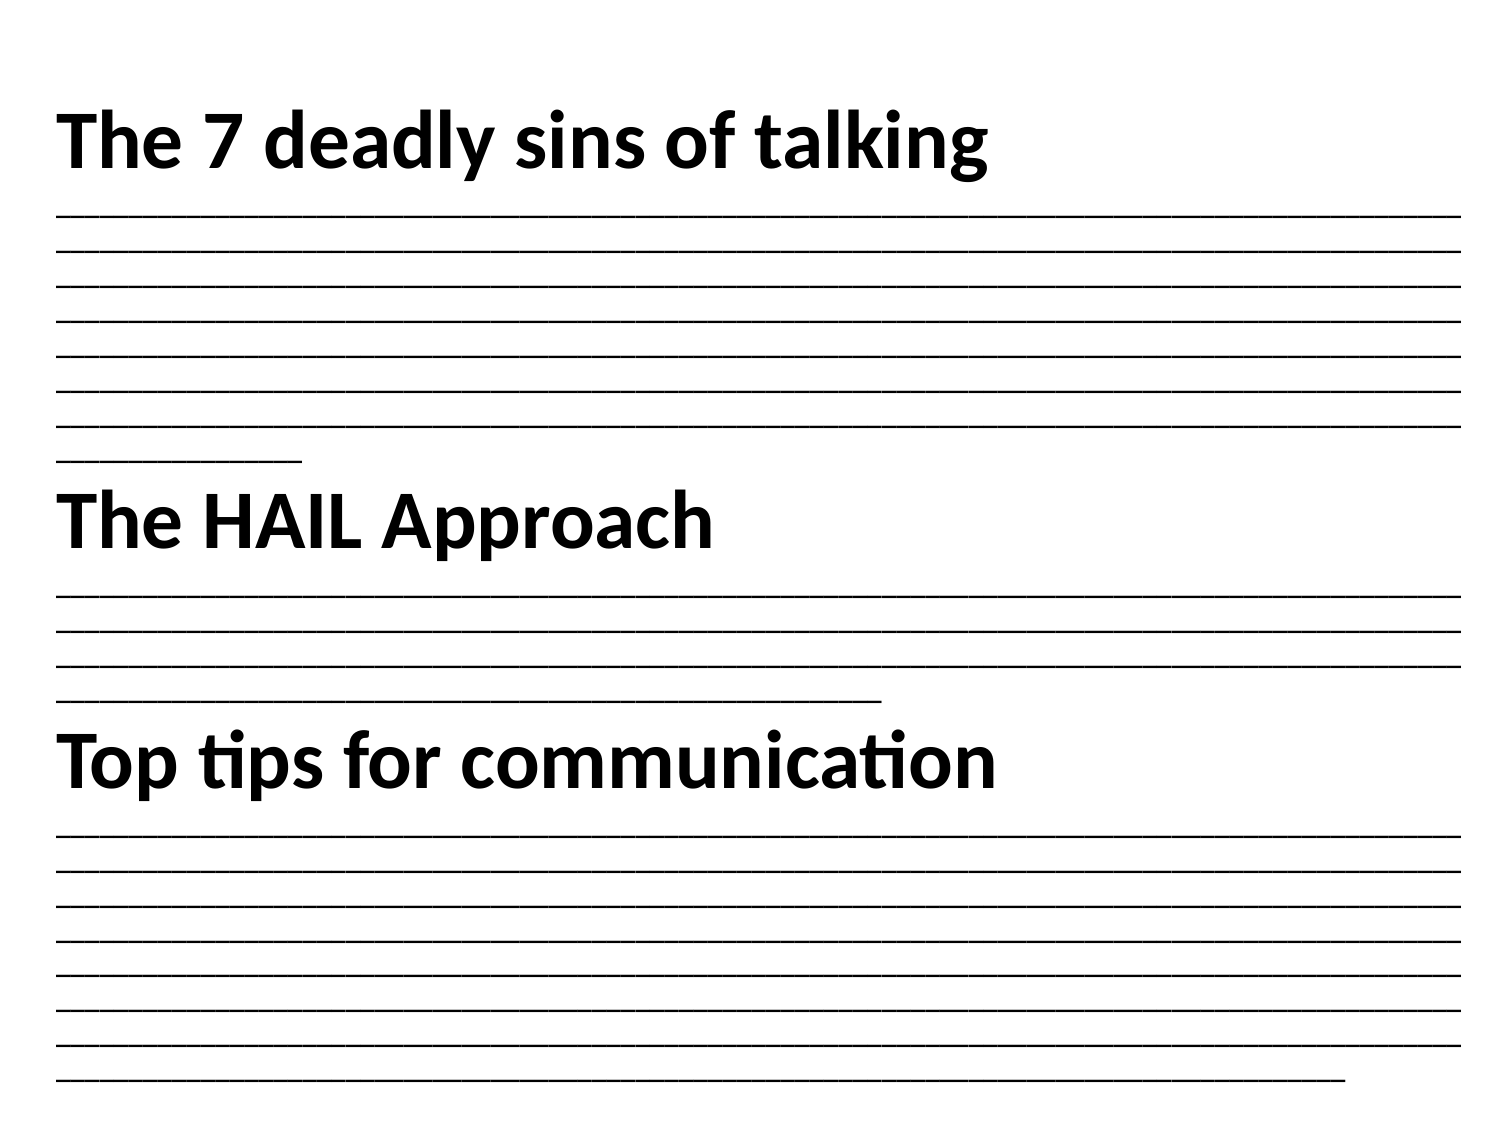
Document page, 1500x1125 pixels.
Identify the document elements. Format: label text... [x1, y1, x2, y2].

text_box The 7 deadly sins of talking ________________________________________________________________________________________________________________________________________________________________________________________________________________________________________________________________________________________________________________________________________________________________________________________________________________________________________________________________________________________________________________________________________________________________________________________________________________________________________________________________________________________________________________________ The HAIL Approach ____________________________________________________________________________________________________________________________________________________________________________________________________________________________________________________________________________________________________________________________________________________________ Top tips for communication ________________________________________________________________________________________________________________________________________________________________________________________________________________________________________________________________________________________________________________________________________________________________________________________________________________________________________________________________________________________________________________________________________________________________________________________________________________________________________________________________________________________________________________________________________________________________________________________________ [41, 78, 1483, 1093]
